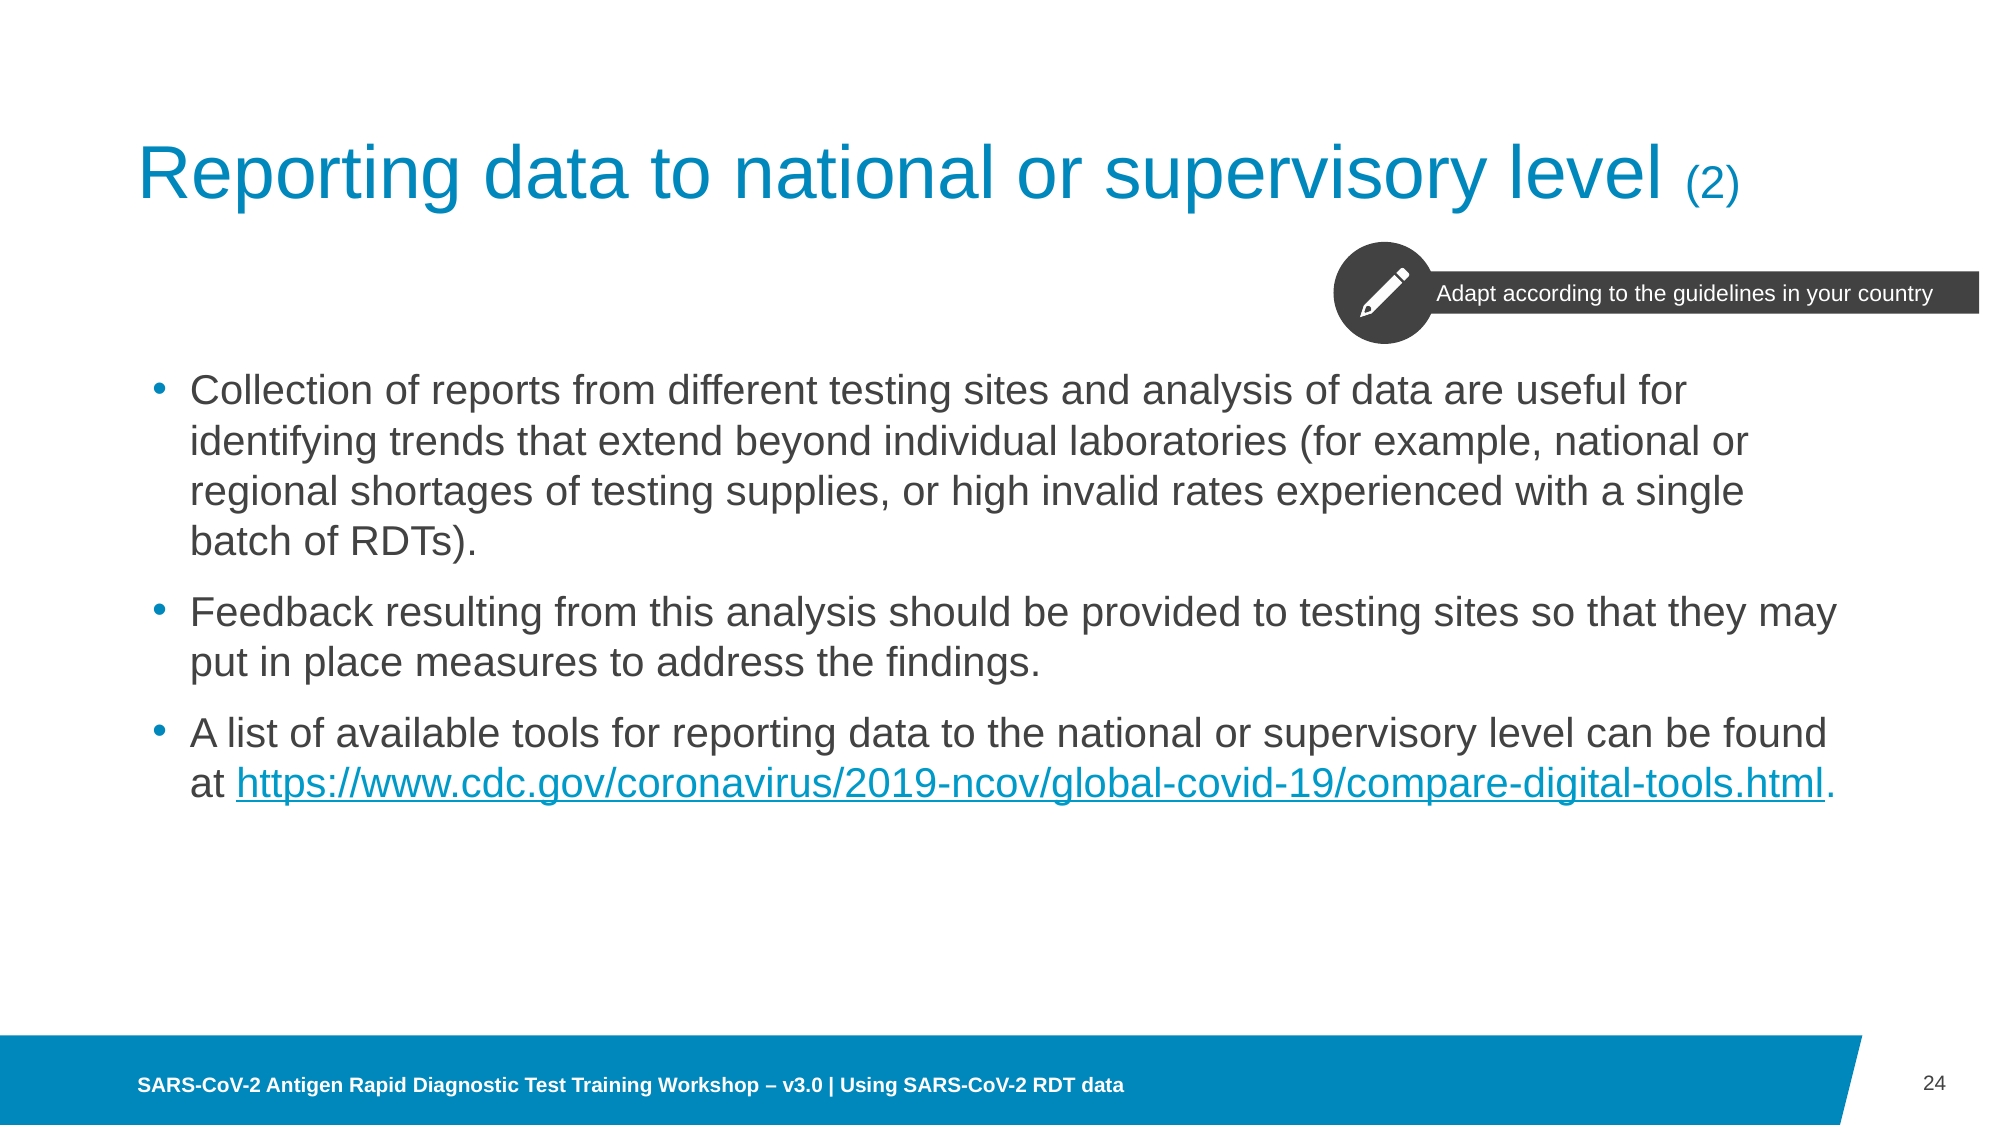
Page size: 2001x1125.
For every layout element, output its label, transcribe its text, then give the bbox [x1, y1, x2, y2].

slide_number 24 [1862, 1035, 1947, 1125]
footer SARS-CoV-2 Antigen Rapid Diagnostic Test Training Workshop – v3.0 | Using SARS-CoV-2 RDT data [137, 1042, 1338, 1125]
title Reporting data to national or supervisory level (2) [137, 59, 1863, 215]
list Collection of reports from different testing sites and analysis of data are useful for identifying trends that extend beyond individual laboratories (for example, national or regional shortages of testing supplies, or high invalid rates experienced with a single batch of RDTs). Feedback resulting from this analysis should be provided to testing sites so that they may put in place measures to address the findings. A list of available tools for reporting data to the national or supervisory level can be found at https://www.cdc.gov/coronavirus/2019-ncov/global-covid-19/compare-digital-tools.html. [137, 284, 1863, 1014]
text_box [1335, 243, 1980, 343]
